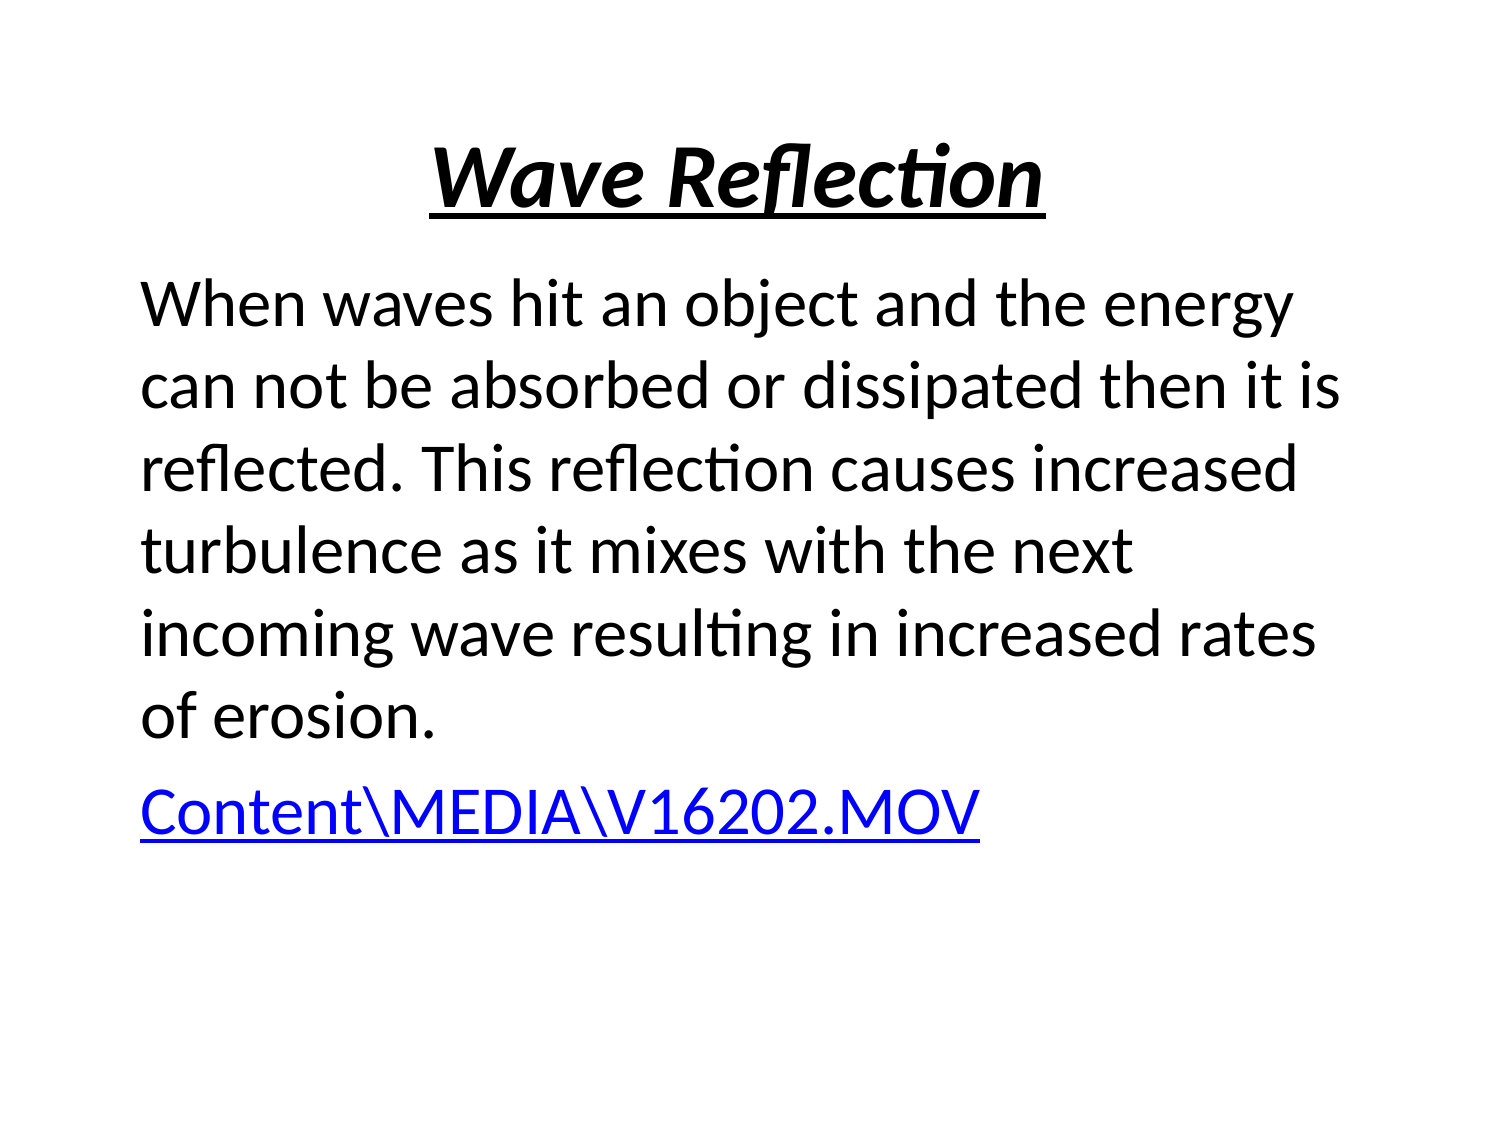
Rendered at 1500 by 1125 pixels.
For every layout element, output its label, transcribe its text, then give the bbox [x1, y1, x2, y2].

title Wave Reflection [99, 49, 1376, 292]
subtitle When waves hit an object and the energy can not be absorbed or dissipated then it is reflected. This reflection causes increased turbulence as it mixes with the next incoming wave resulting in increased rates of erosion. Content\MEDIA\V16202.MOV [124, 249, 1388, 1026]
